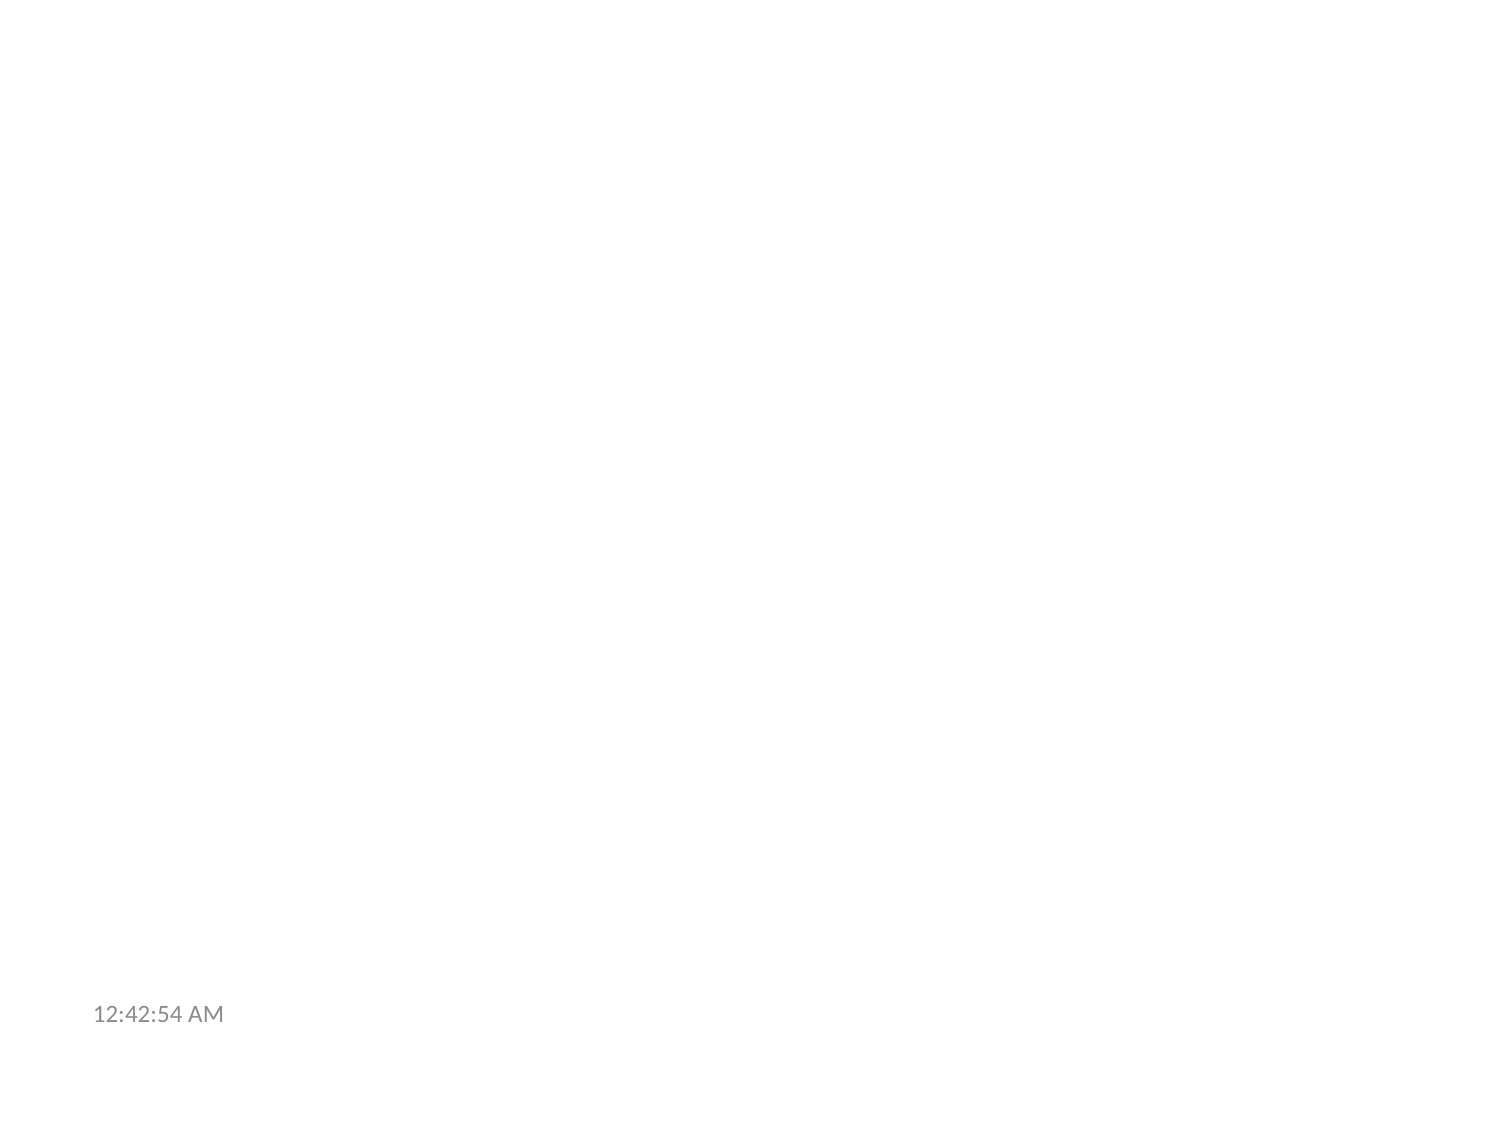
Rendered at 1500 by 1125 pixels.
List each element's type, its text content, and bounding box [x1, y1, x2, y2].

text_box 3:35:09 PM [77, 982, 428, 1043]
